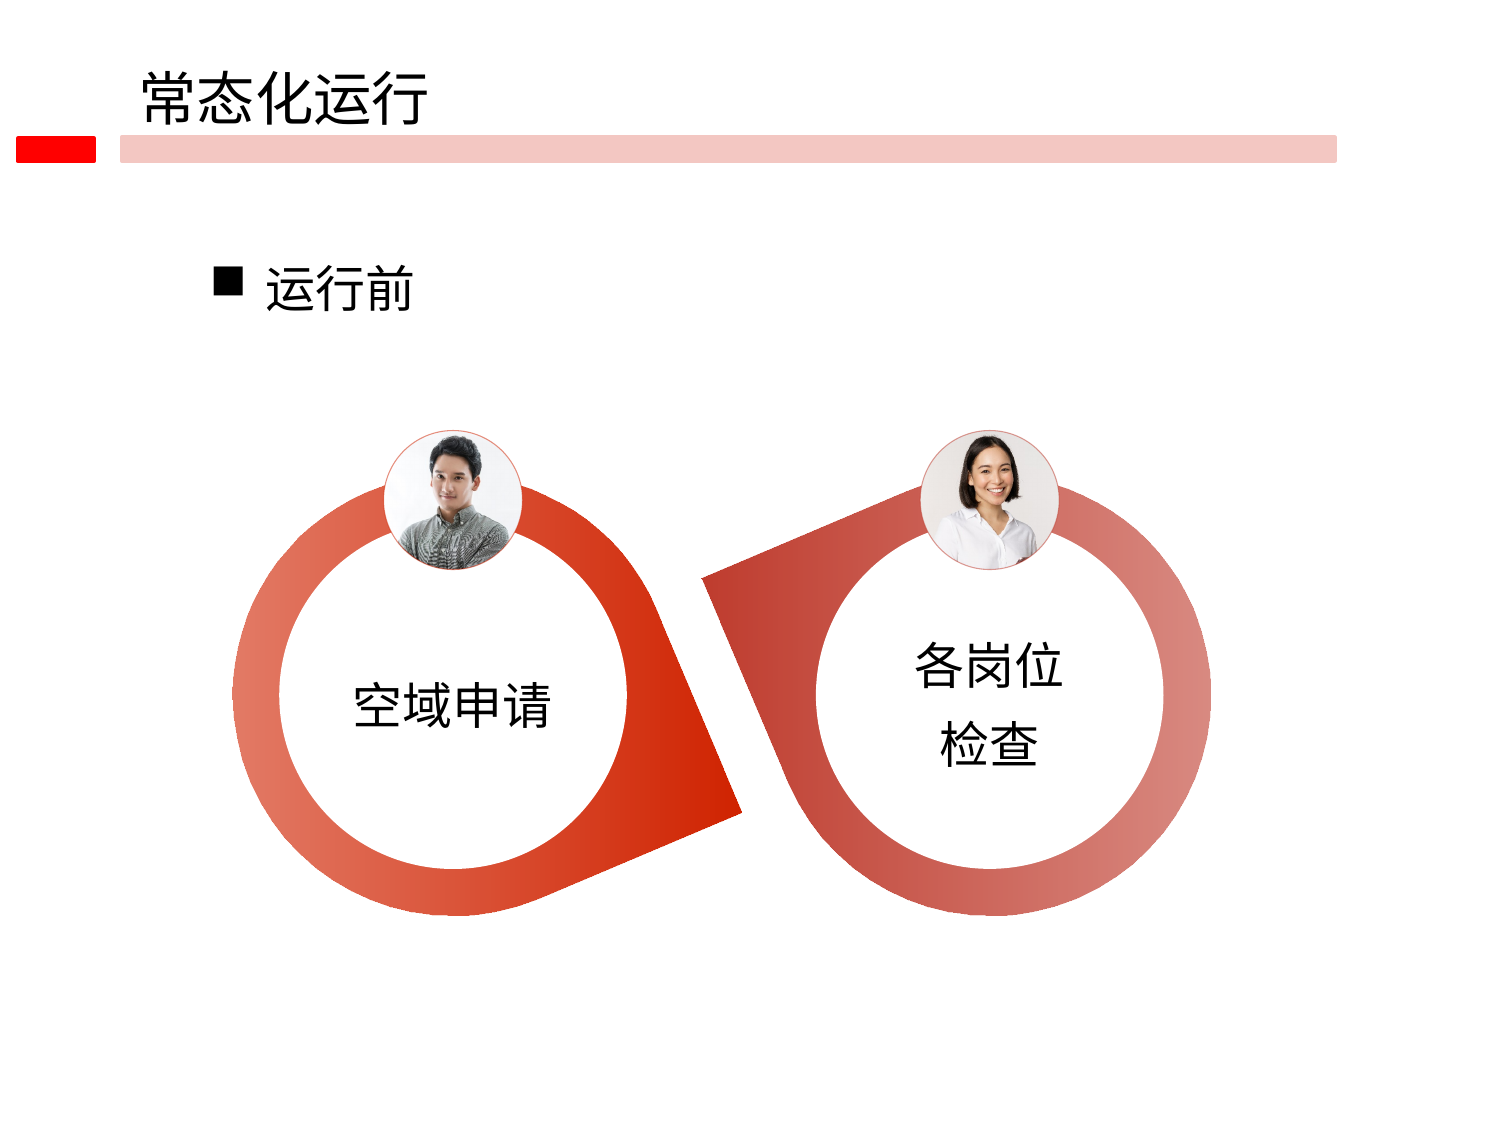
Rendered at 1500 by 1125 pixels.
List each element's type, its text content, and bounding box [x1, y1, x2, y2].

text_box 各岗位 检查 [813, 535, 1166, 871]
picture [919, 430, 1060, 570]
text_box 空域申请 [277, 536, 629, 872]
picture [383, 430, 523, 570]
text_box [699, 485, 1213, 918]
text_box 运行前 [194, 219, 1313, 325]
text_box [230, 485, 744, 918]
text_box 常态化运行 [123, 54, 958, 140]
